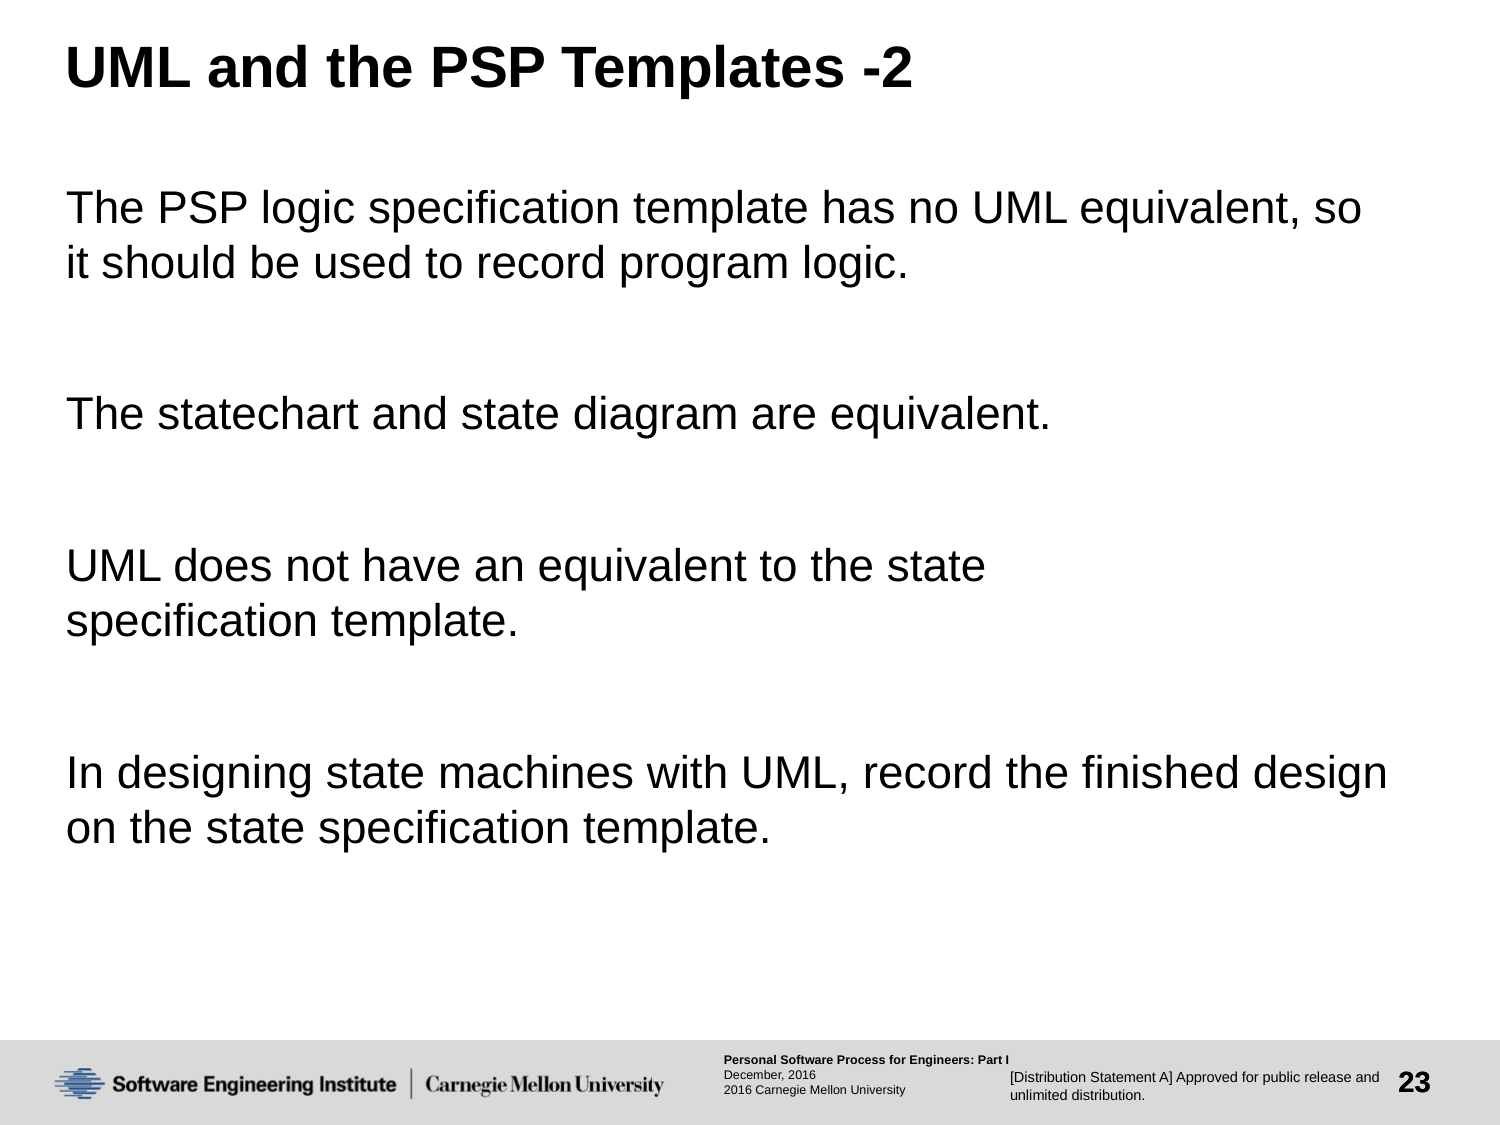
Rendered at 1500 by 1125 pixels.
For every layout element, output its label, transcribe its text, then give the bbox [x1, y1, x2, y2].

picture [46, 1061, 673, 1104]
title UML and the PSP Templates -2 [65, 37, 1313, 148]
list The PSP logic specification template has no UML equivalent, so it should be used to record program logic. The statechart and state diagram are equivalent. UML does not have an equivalent to the state specification template. In designing state machines with UML, record the finished design on the state specification template. [65, 177, 1431, 1000]
